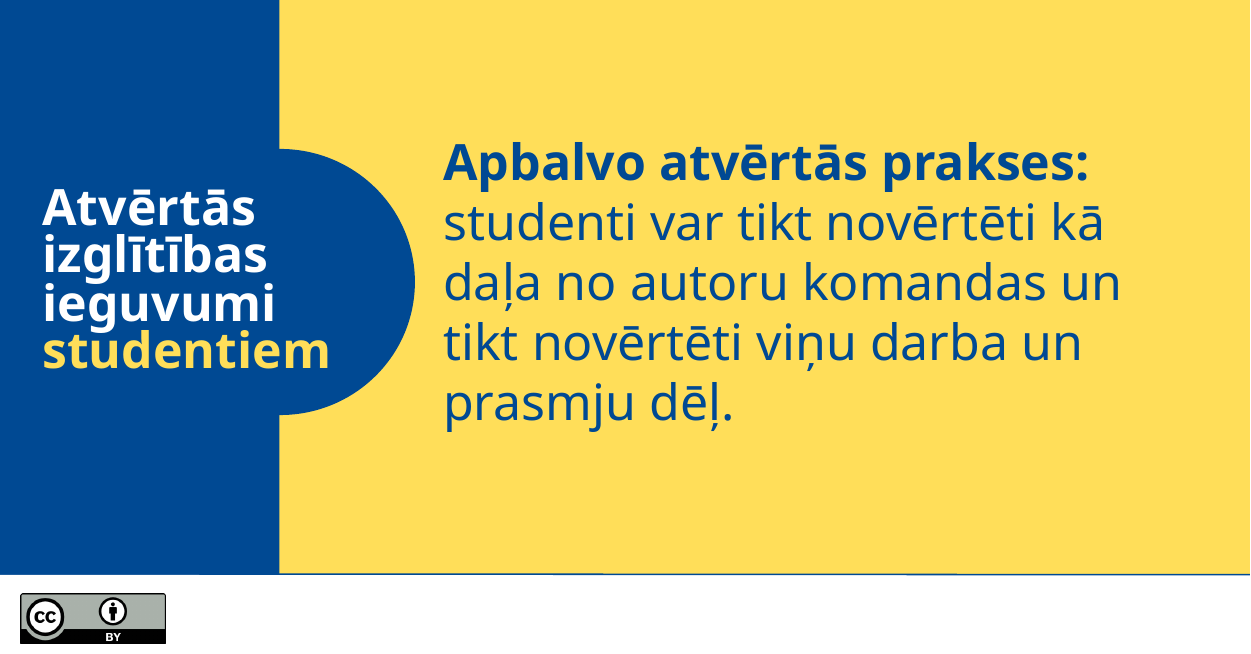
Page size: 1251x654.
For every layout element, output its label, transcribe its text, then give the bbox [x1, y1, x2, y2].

text_box [207, 394, 353, 416]
text_box [206, 148, 355, 171]
text_box Atvērtās izglītības ieguvumi studentiem [27, 171, 368, 394]
text_box [0, 0, 280, 573]
text_box [368, 181, 415, 383]
text_box [0, 582, 1250, 654]
picture [20, 592, 166, 645]
text_box Apbalvo atvērtās prakses: studenti var tikt novērtēti kā daļa no autoru komandas un tikt novērtēti viņu darba un prasmju dēļ. [428, 114, 1213, 445]
